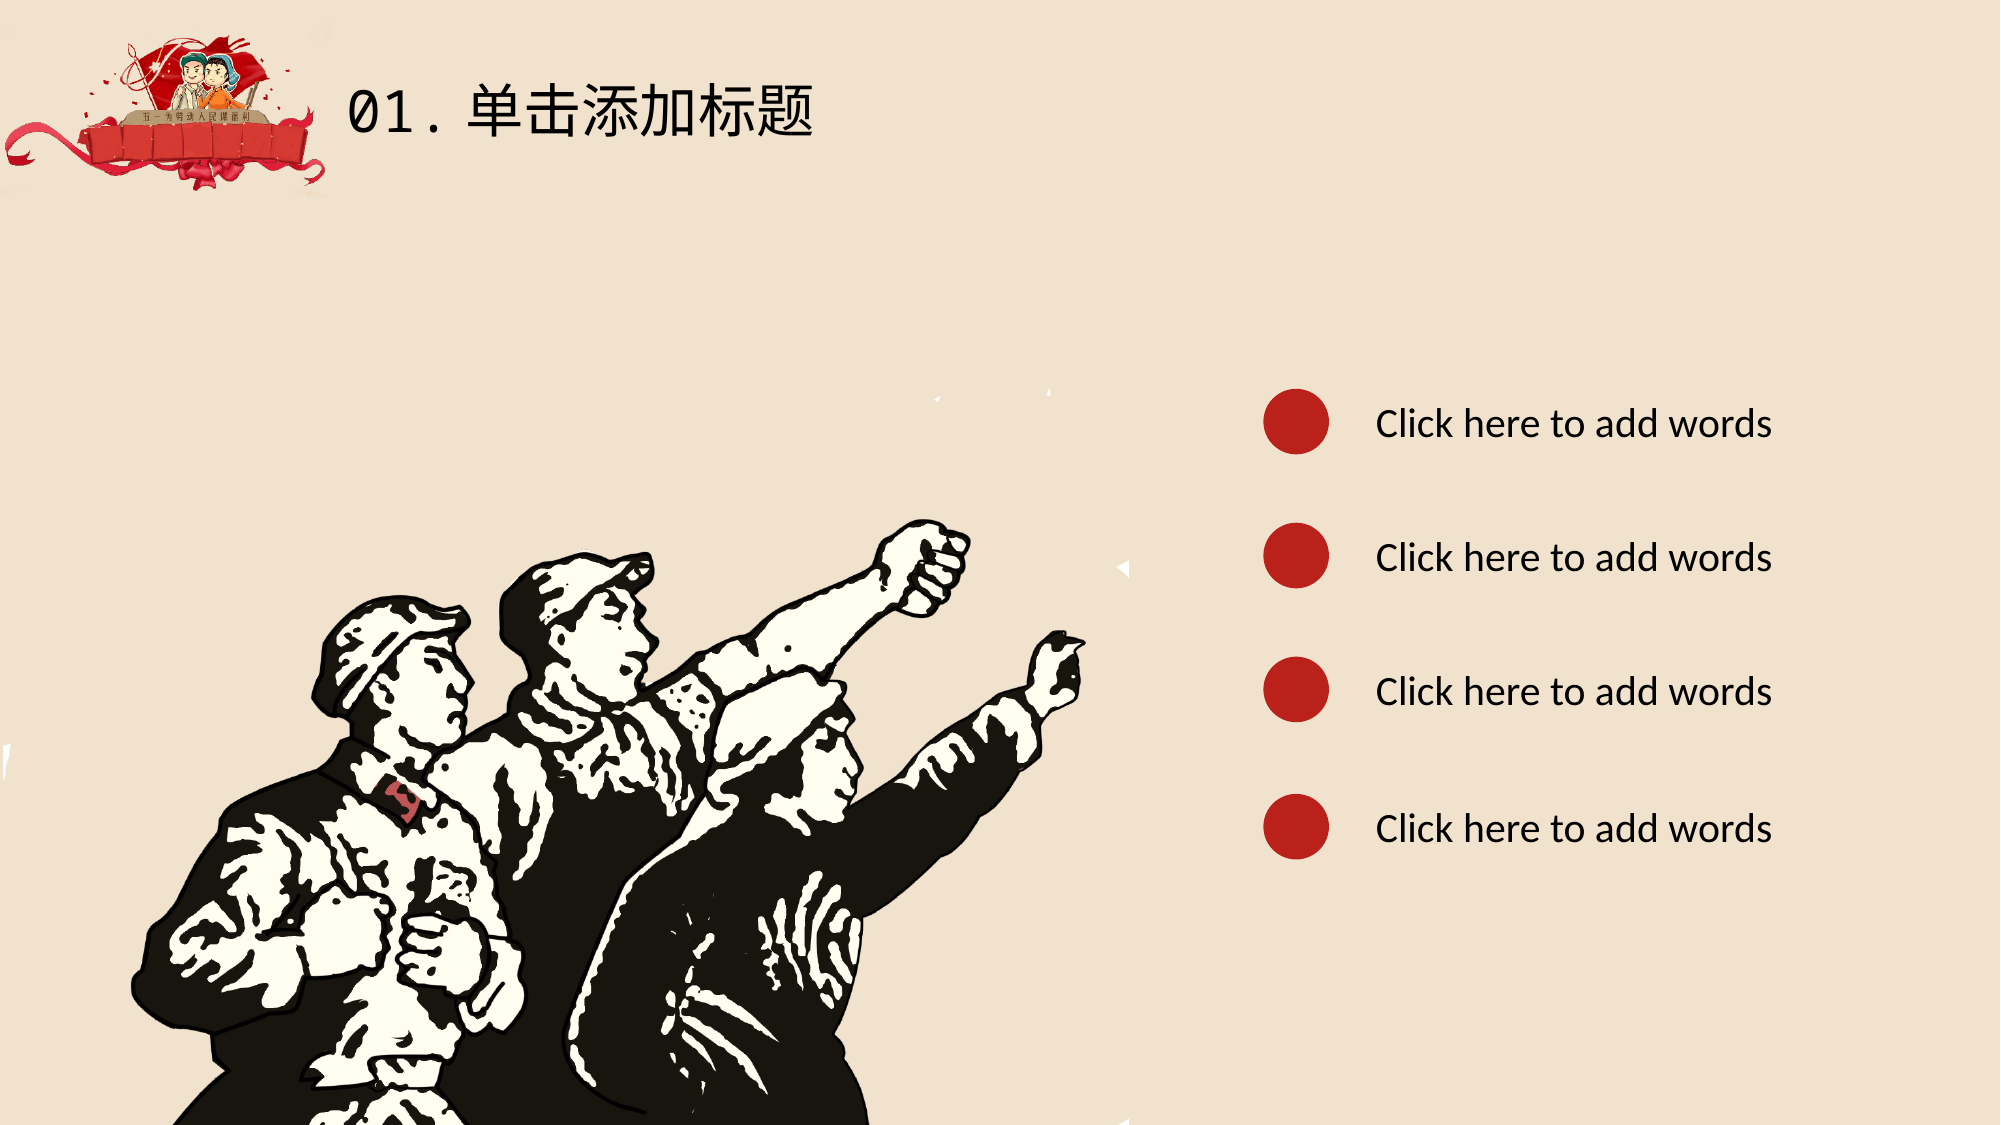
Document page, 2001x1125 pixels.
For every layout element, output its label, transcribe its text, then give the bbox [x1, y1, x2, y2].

text_box [1262, 521, 1331, 590]
text_box [1262, 655, 1331, 724]
text_box [1262, 792, 1331, 861]
text_box Click here to add words [1360, 522, 1860, 588]
picture [0, 0, 1129, 1125]
text_box [1262, 387, 1331, 456]
text_box Click here to add words [1360, 388, 1860, 454]
text_box Click here to add words [1360, 656, 1860, 722]
text_box Click here to add words [1360, 793, 1860, 859]
